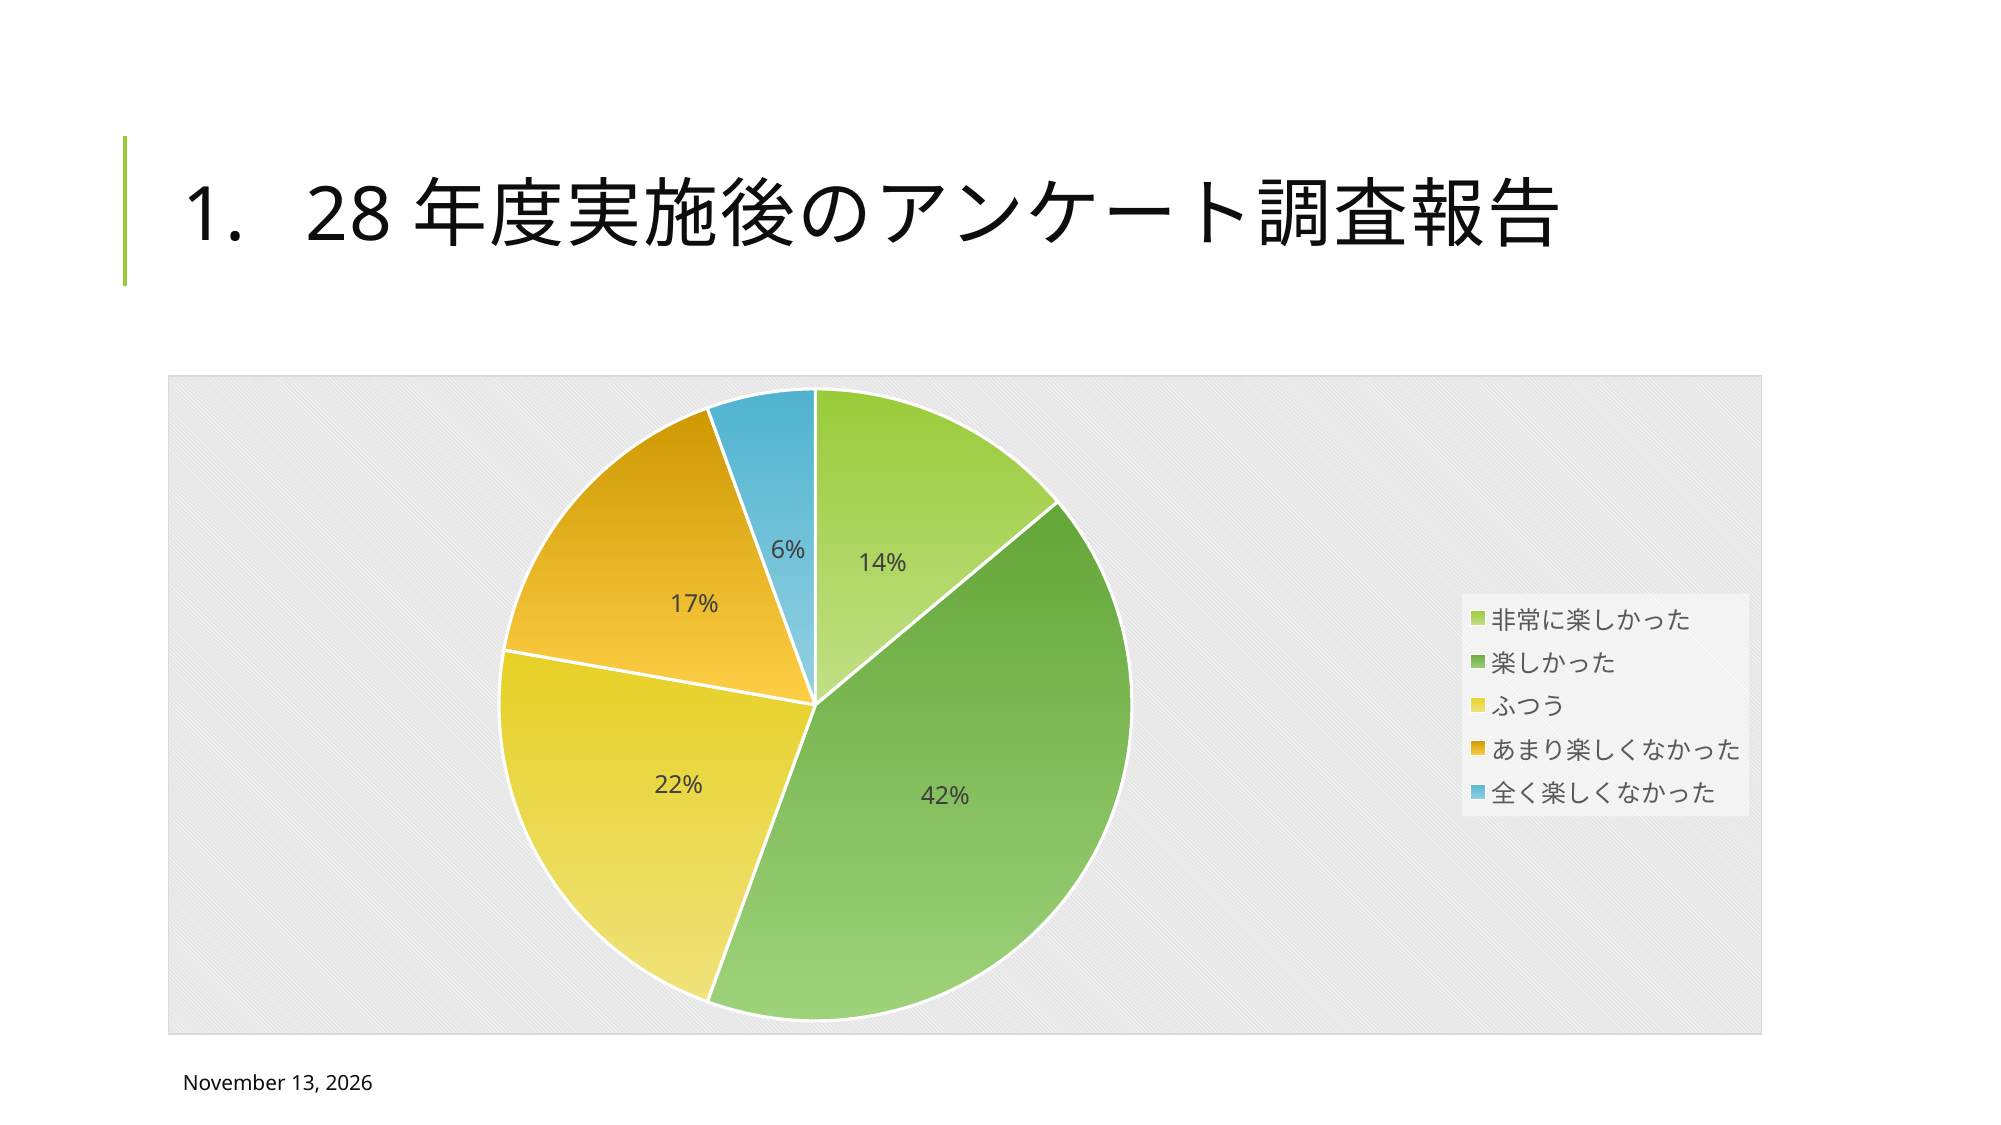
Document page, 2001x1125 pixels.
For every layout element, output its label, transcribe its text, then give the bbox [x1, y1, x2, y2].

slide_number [168, 1061, 522, 1107]
chart [167, 374, 1763, 1036]
title 28年度実施後のアンケート調査報告 [168, 96, 1763, 342]
